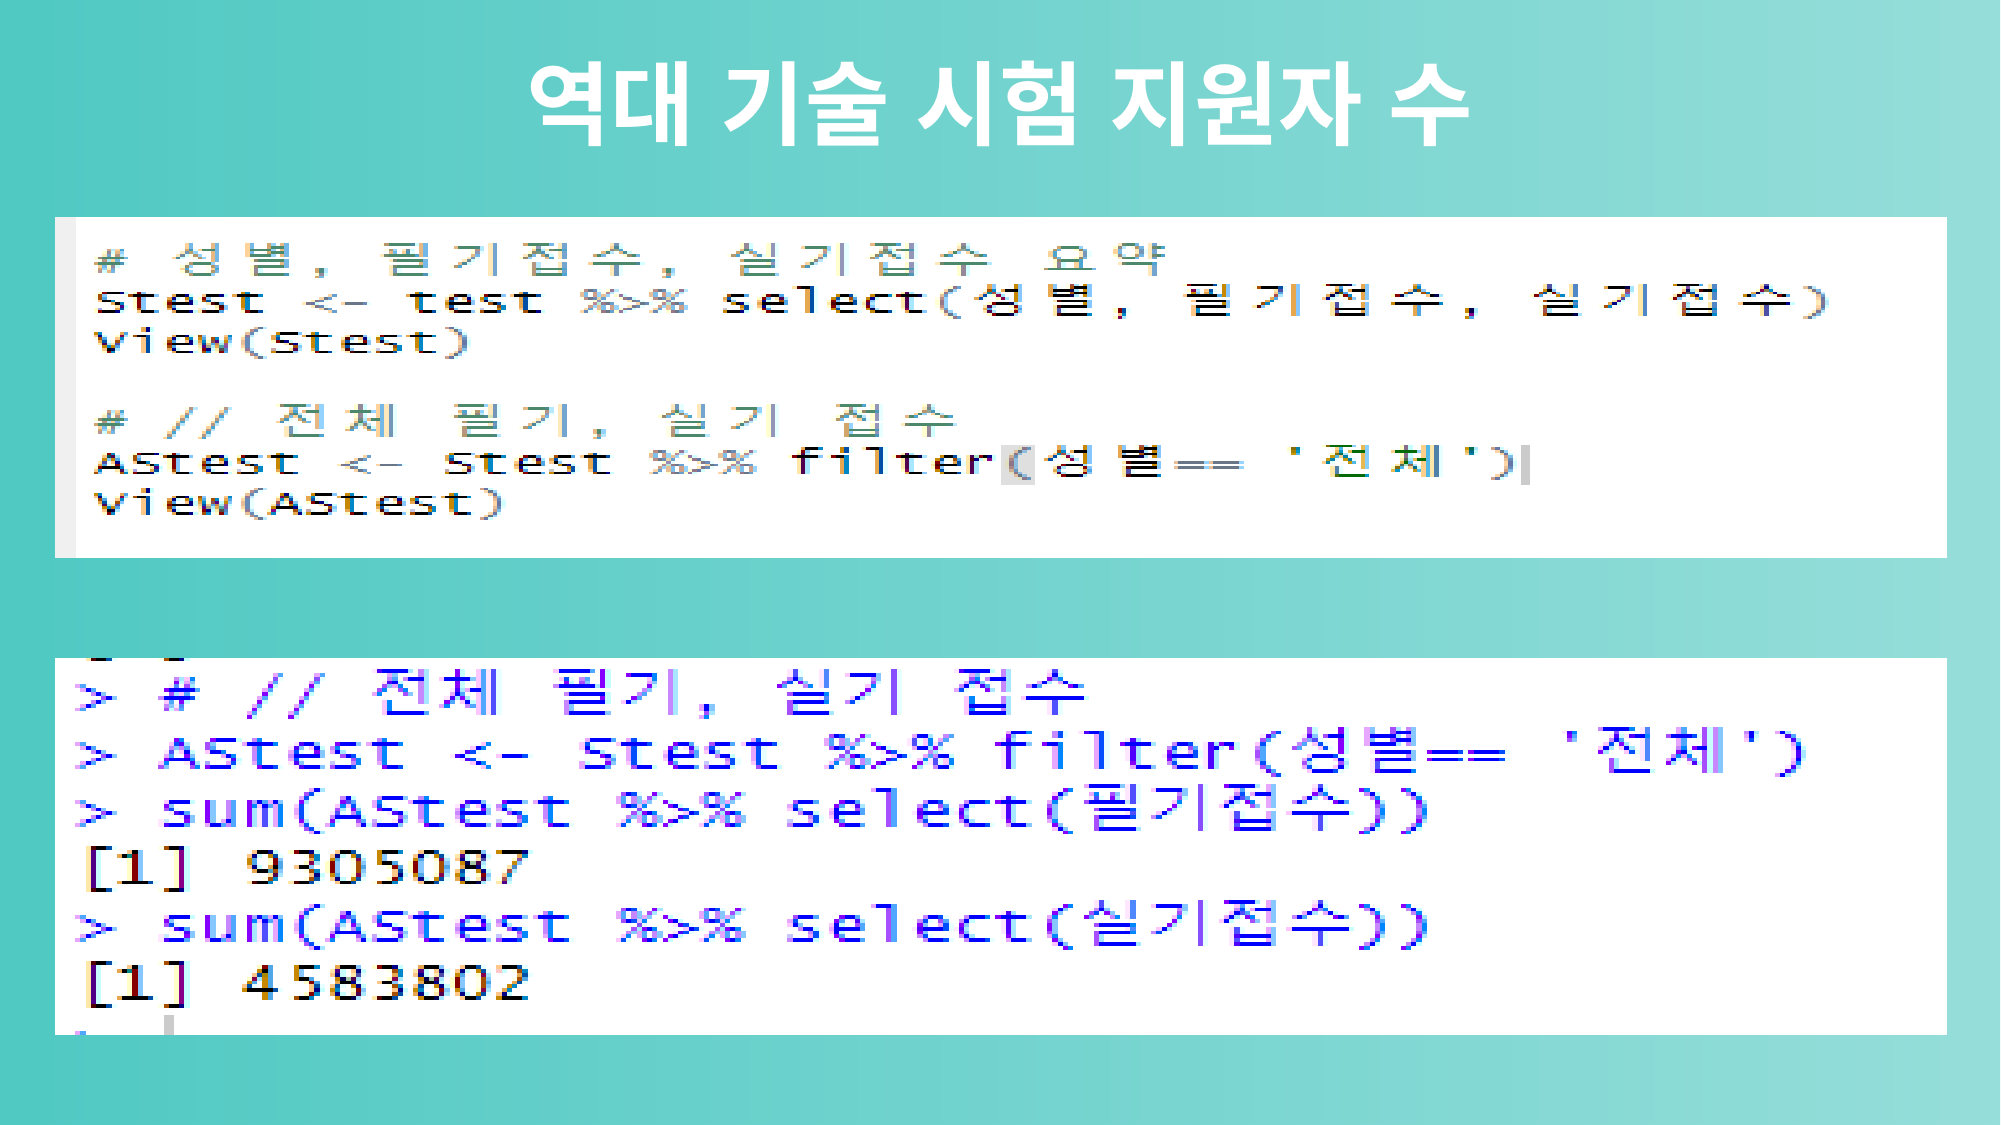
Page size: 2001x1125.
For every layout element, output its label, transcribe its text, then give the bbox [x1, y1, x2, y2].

picture [0, 0, 2001, 1125]
text_box 역대 기술 시험 지원자 수 [0, 0, 2000, 218]
